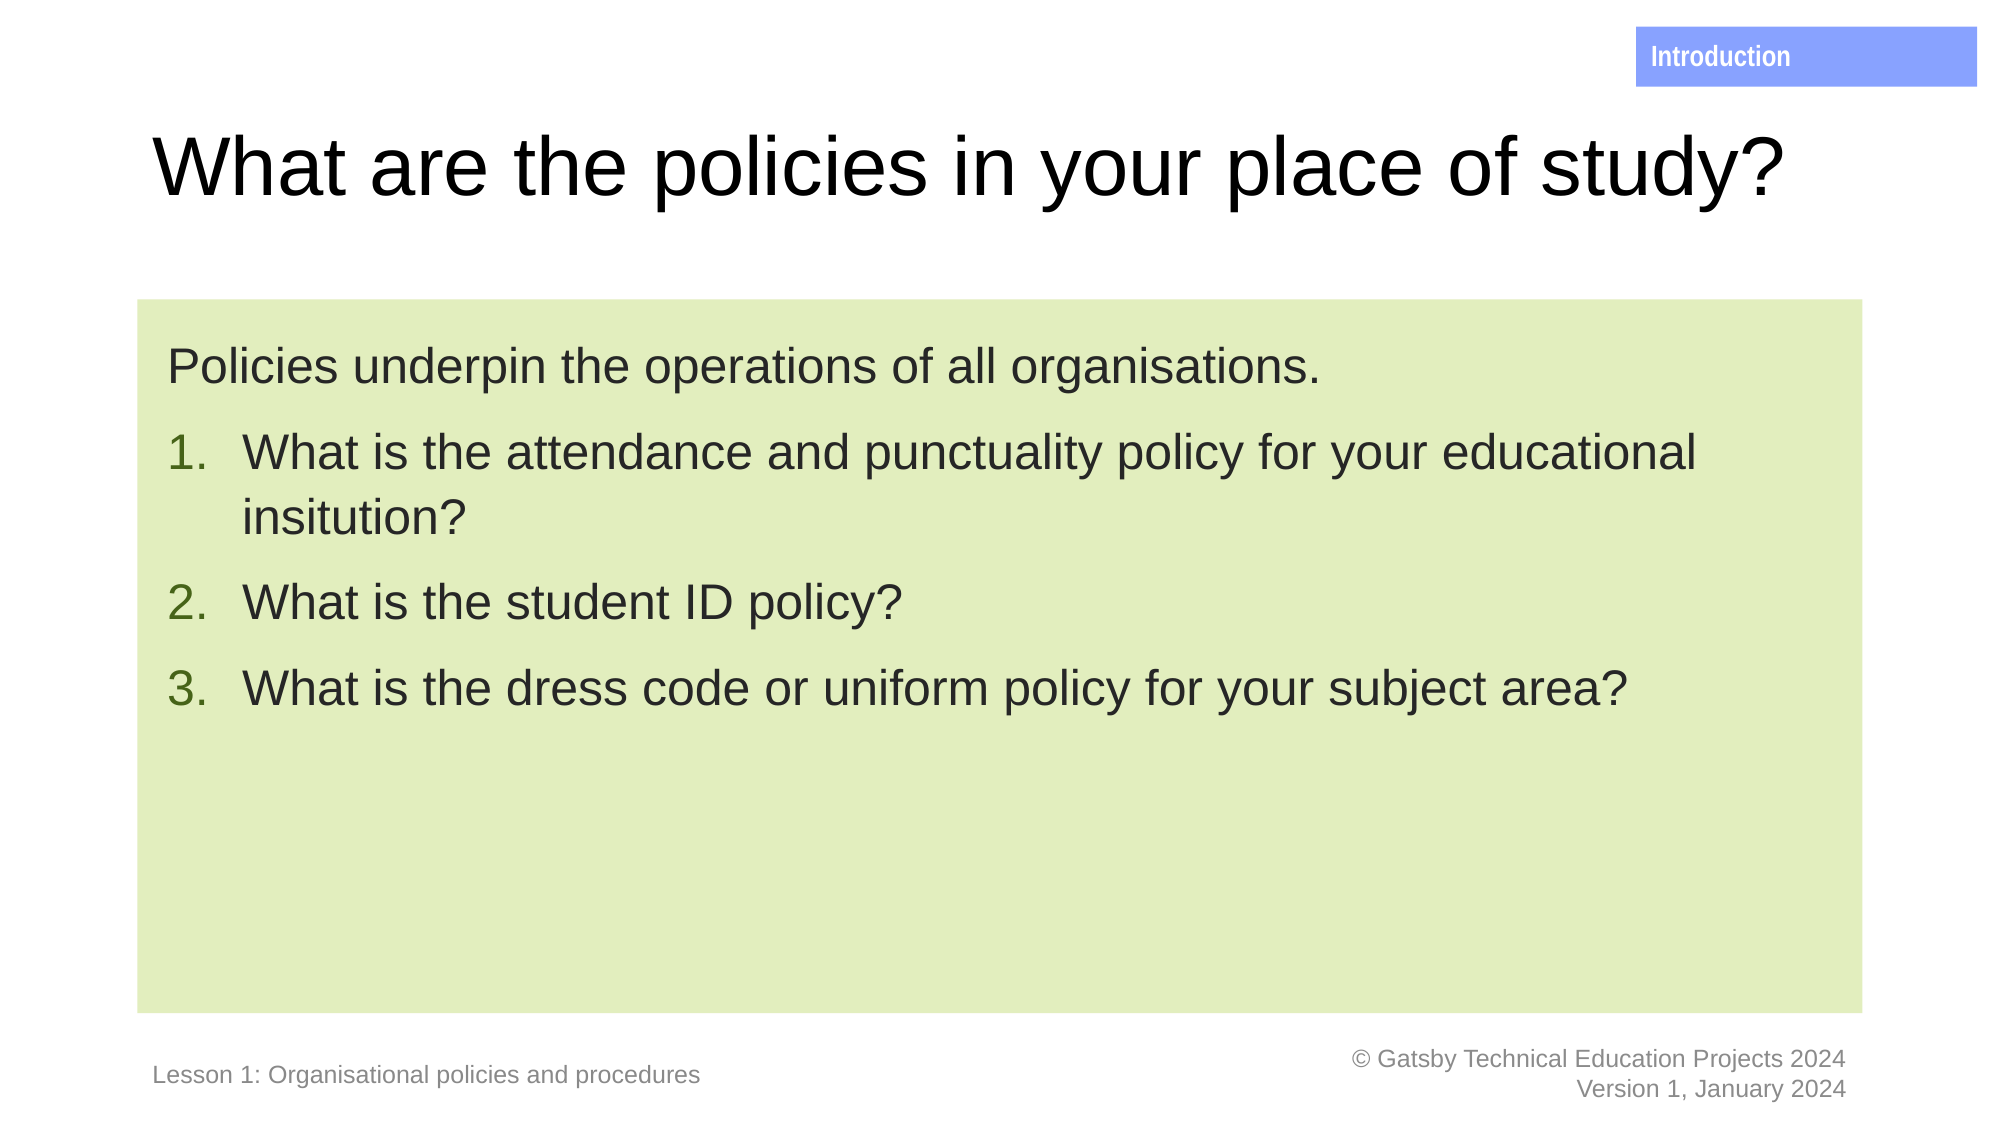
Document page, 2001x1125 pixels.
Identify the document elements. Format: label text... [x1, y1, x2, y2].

title What are the policies in your place of study? [137, 59, 1863, 278]
list Lesson 1: Organisational policies and procedures [137, 1042, 829, 1103]
list Introduction [1636, 26, 1978, 87]
list Policies underpin the operations of all organisations. What is the attendance and punctuality policy for your educational insitution? What is the student ID policy? What is the dress code or uniform policy for your subject area? [137, 299, 1863, 1014]
